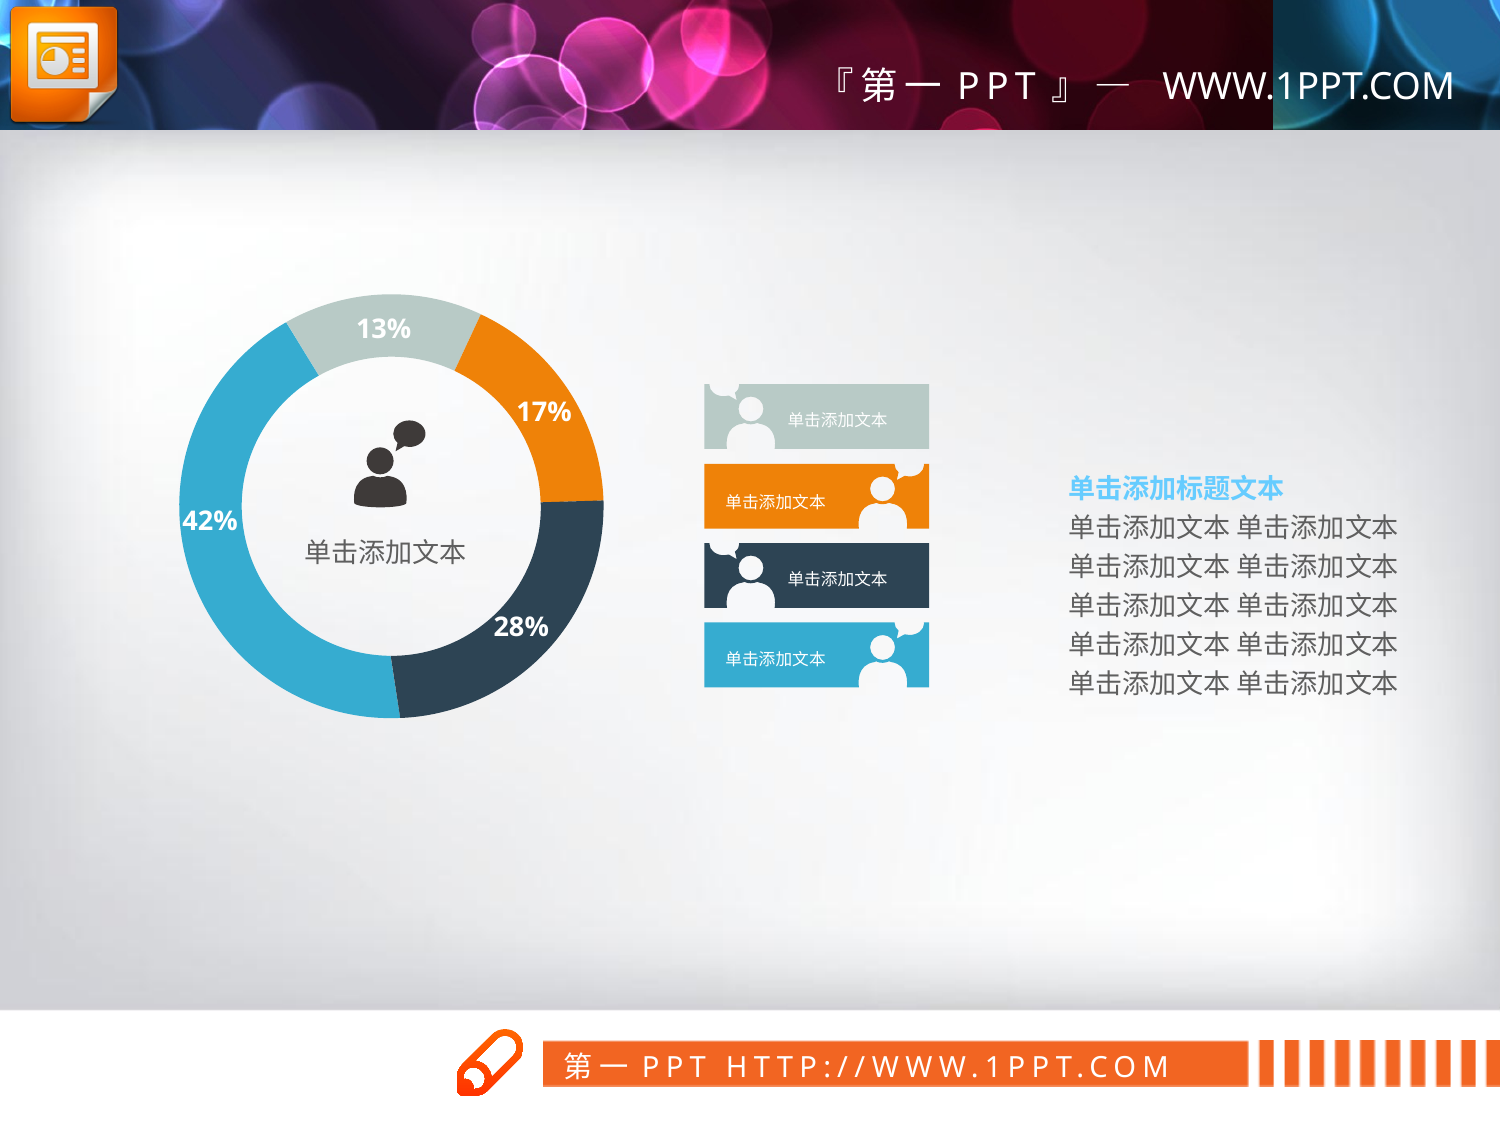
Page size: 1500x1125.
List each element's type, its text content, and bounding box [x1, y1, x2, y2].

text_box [165, 271, 632, 749]
text_box [704, 384, 930, 449]
text_box [704, 543, 930, 608]
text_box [349, 420, 426, 509]
text_box [704, 622, 930, 688]
text_box [704, 463, 930, 529]
picture [0, 0, 1500, 1012]
text_box 单击添加标题文本 单击添加文本 单击添加文本 单击添加文本 单击添加文本 单击添加文本 单击添加文本 单击添加文本 单击添加文本 单击添加文本 单击添加文本 [1056, 458, 1411, 705]
picture [543, 1040, 1500, 1087]
text_box 单击添加文本 [713, 642, 838, 675]
text_box 单击添加文本 [713, 485, 838, 518]
text_box 单击添加文本 [775, 403, 901, 436]
text_box 单击添加文本 [775, 562, 901, 595]
